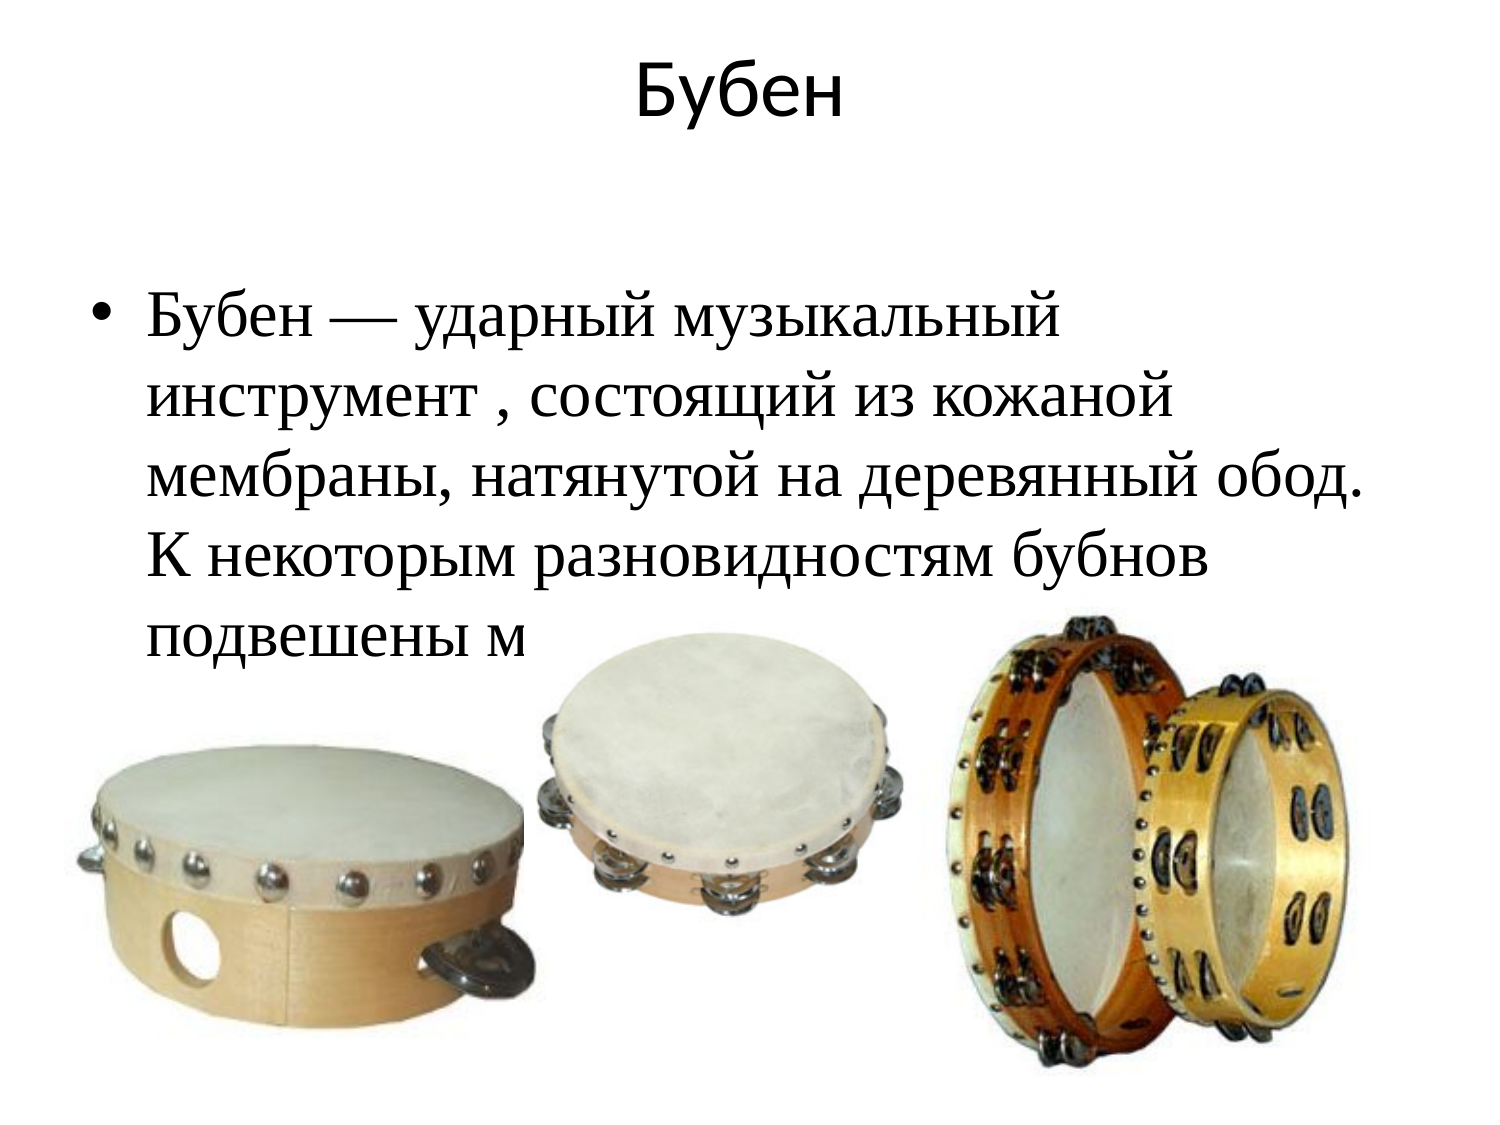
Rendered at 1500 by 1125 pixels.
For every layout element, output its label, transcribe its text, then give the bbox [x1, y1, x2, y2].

picture [64, 592, 1371, 1091]
list Бубен — ударный музыкальный инструмент , состоящий из кожаной мембраны, натянутой на деревянный обод. К некоторым разновидностям бубнов подвешены металлические колокольчики , которые начинают звенеть, когда исполнитель ударяет по мембране бубна, потирает её или встряхивает весь инструмент. [75, 262, 1425, 1005]
title Бубен [75, 24, 1425, 141]
